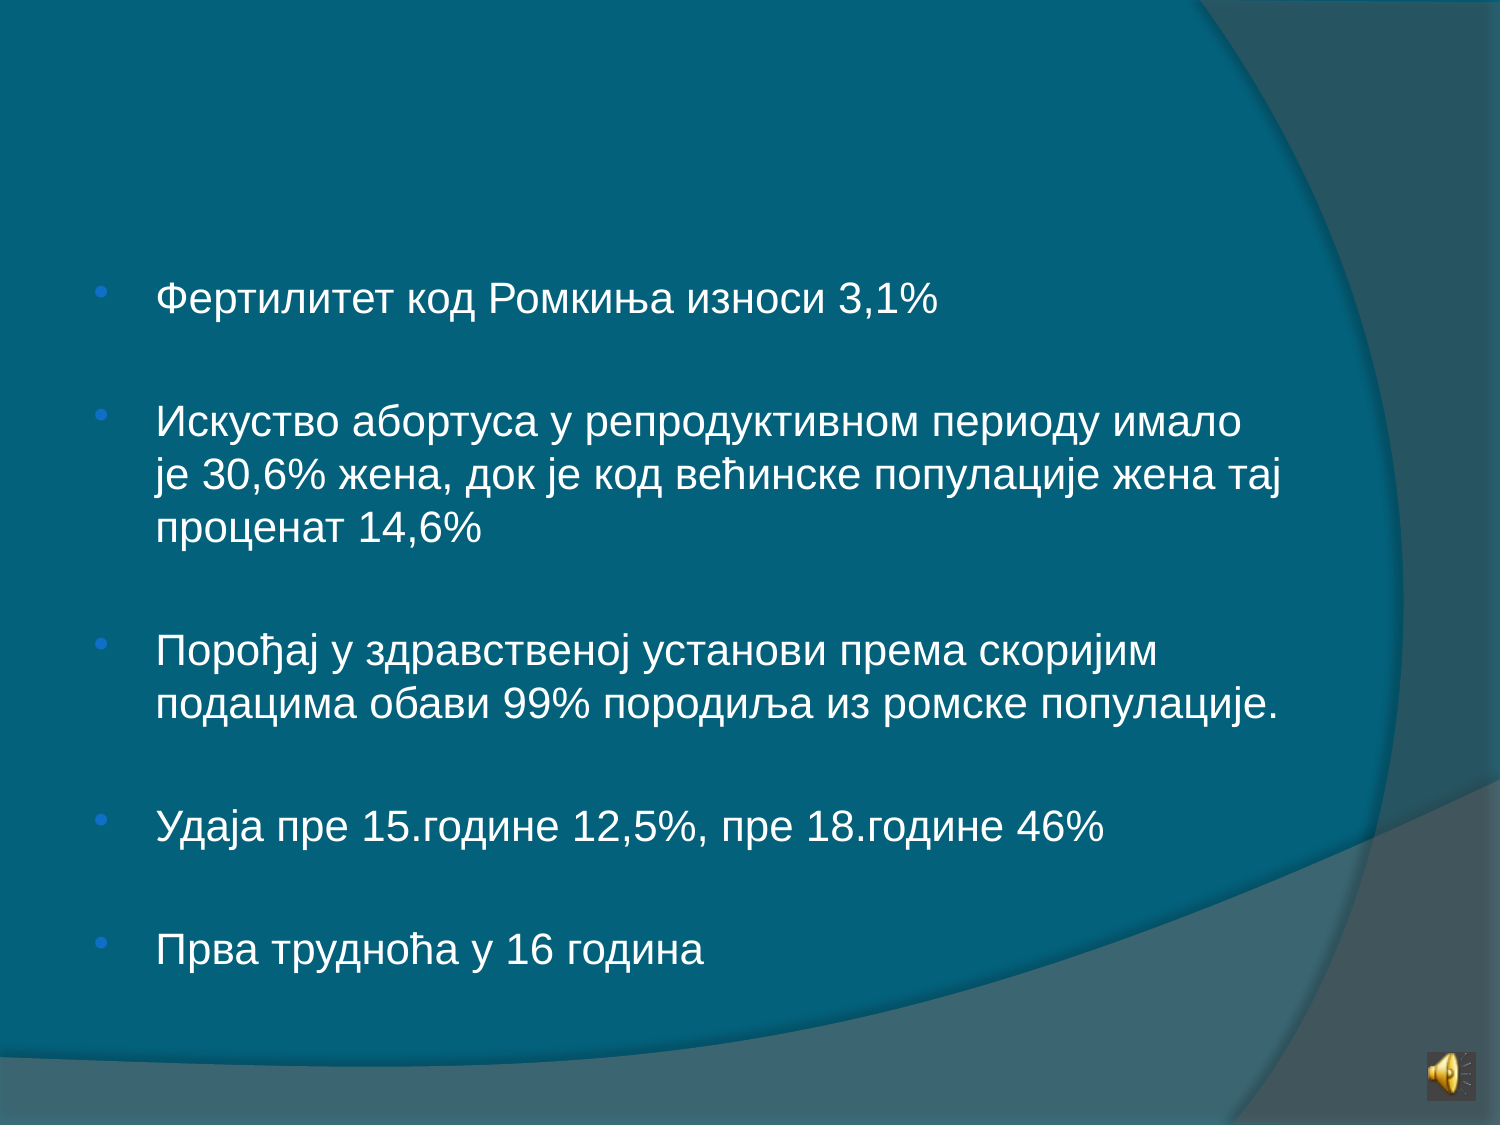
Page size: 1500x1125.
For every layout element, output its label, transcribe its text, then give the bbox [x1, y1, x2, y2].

list Фертилитет код Ромкиња износи 3,1% Искуство абортуса у репродуктивном периоду имало је 30,6% жена, док је код већинске популације жена тај проценат 14,6% Порођај у здравственој установи према скоријим подацима обави 99% породиља из ромске популације. Удаја пре 15.године 12,5%, пре 18.године 46% Прва трудноћа у 16 година [75, 262, 1300, 1005]
picture [1426, 1051, 1477, 1102]
